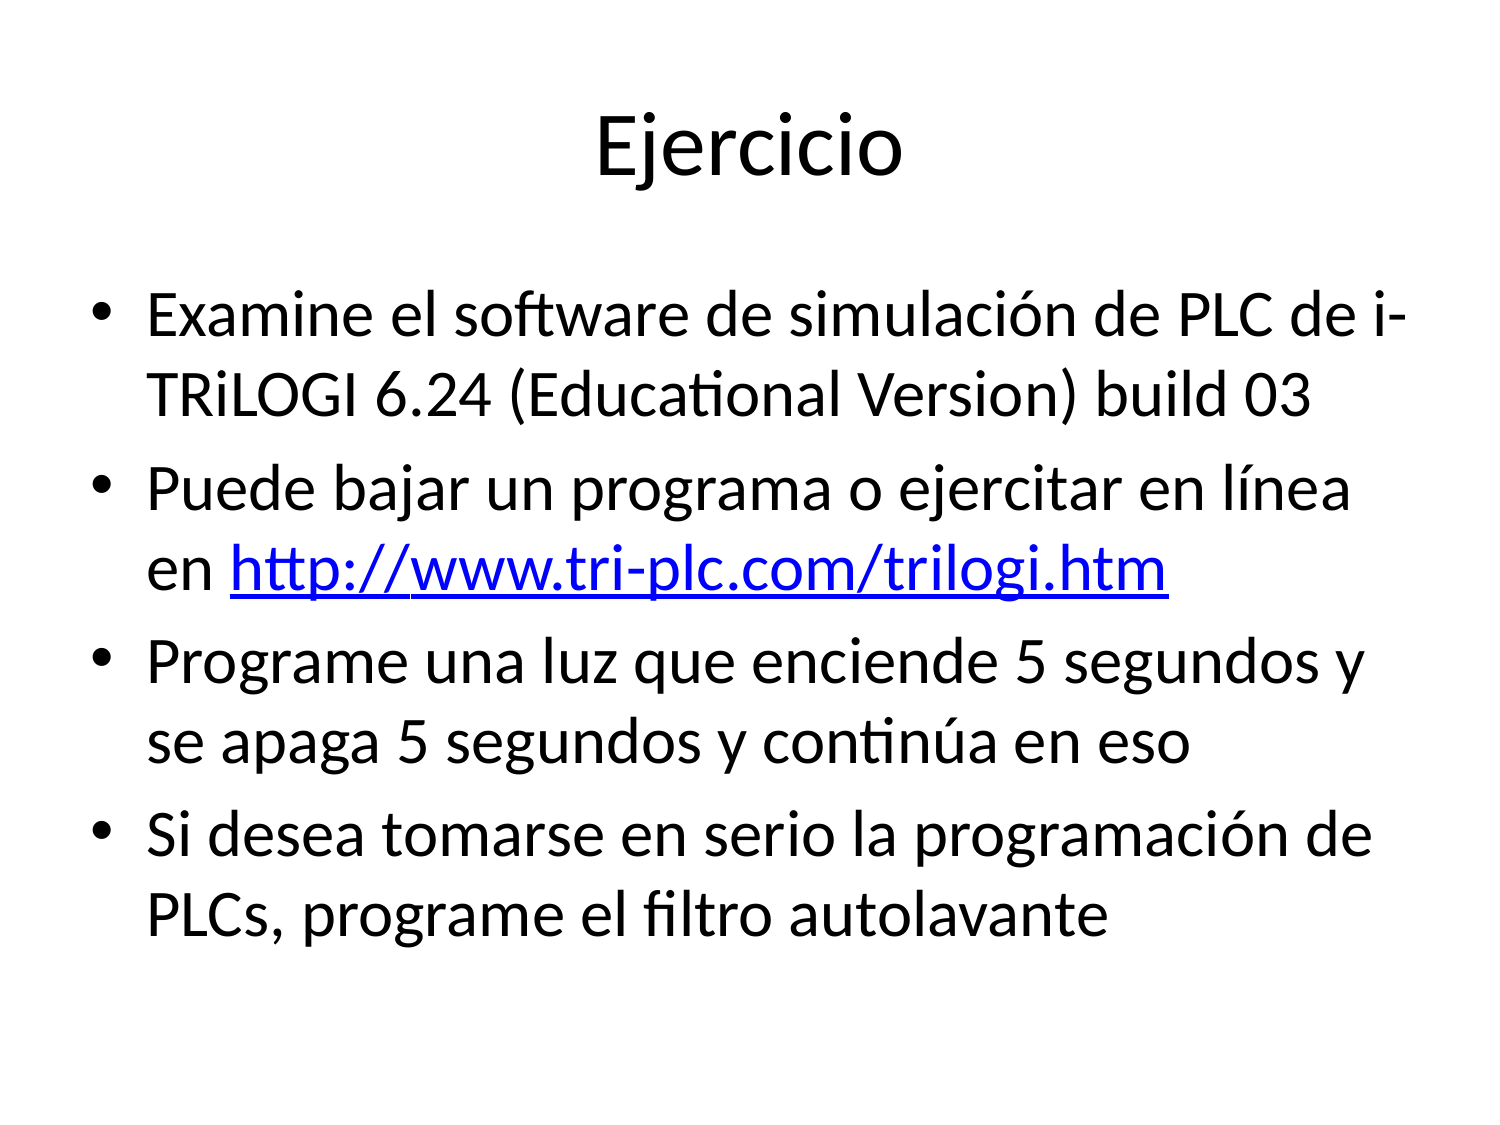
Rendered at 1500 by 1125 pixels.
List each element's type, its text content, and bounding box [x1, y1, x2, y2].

title Ejercicio [75, 45, 1425, 233]
list Examine el software de simulación de PLC de i-TRiLOGI 6.24 (Educational Version) build 03 Puede bajar un programa o ejercitar en línea en http://www.tri-plc.com/trilogi.htm Programe una luz que enciende 5 segundos y se apaga 5 segundos y continúa en eso Si desea tomarse en serio la programación de PLCs, programe el filtro autolavante [75, 262, 1425, 1005]
